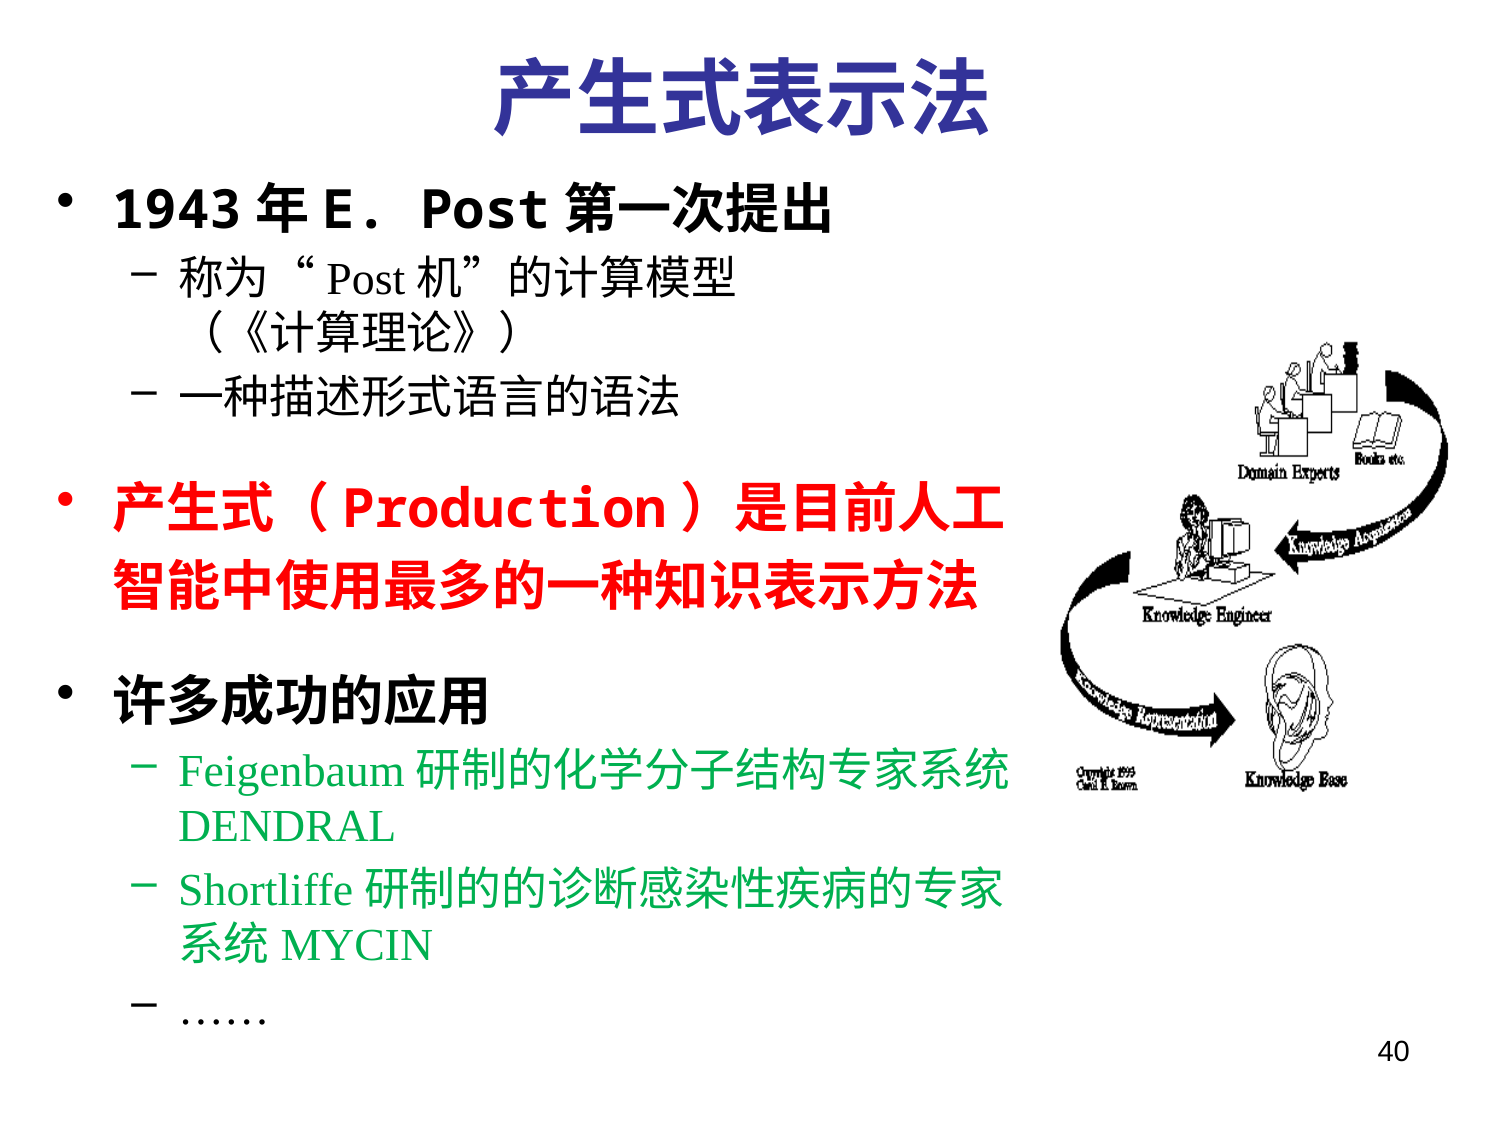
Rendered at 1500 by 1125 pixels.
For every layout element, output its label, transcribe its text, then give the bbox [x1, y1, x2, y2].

list 1943年E. Post第一次提出 称为“Post机”的计算模型 （《计算理论》） 一种描述形式语言的语法 产生式（Production）是目前人工智能中使用最多的一种知识表示方法 许多成功的应用 Feigenbaum研制的化学分子结构专家系统DENDRAL Shortliffe研制的的诊断感染性疾病的专家系统MYCIN …… [41, 166, 1028, 910]
slide_number 40 [1074, 1024, 1425, 1103]
picture [1045, 314, 1465, 815]
title 产生式表示法 [67, 1, 1418, 189]
